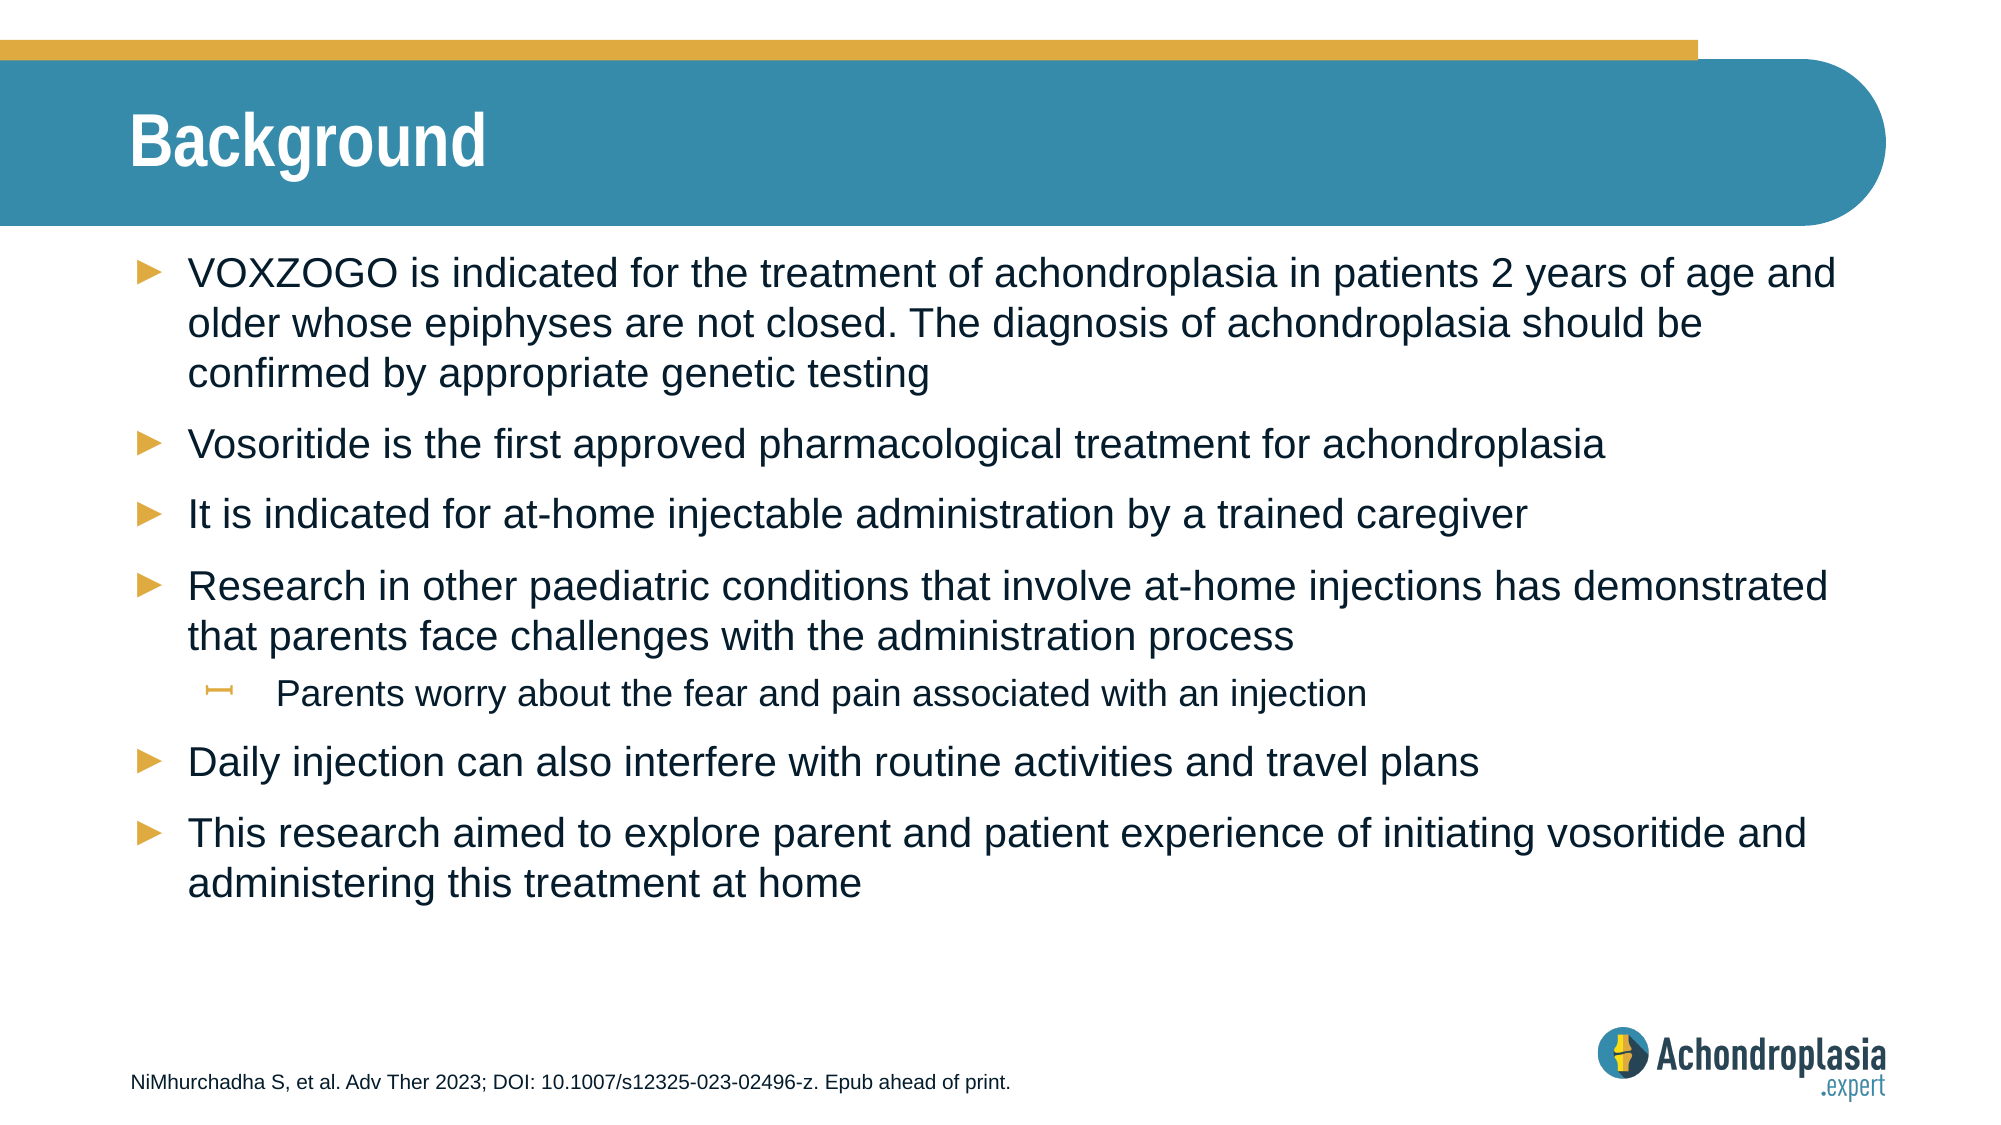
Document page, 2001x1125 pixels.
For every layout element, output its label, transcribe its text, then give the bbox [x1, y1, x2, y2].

title Background [114, 59, 1886, 225]
list VOXZOGO is indicated for the treatment of achondroplasia in patients 2 years of age and older whose epiphyses are not closed. The diagnosis of achondroplasia should be confirmed by appropriate genetic testing Vosoritide is the first approved pharmacological treatment for achondroplasia It is indicated for at-home injectable administration by a trained caregiver Research in other paediatric conditions that involve at-home injections has demonstrated that parents face challenges with the administration process Parents worry about the fear and pain associated with an injection Daily injection can also interfere with routine activities and travel plans This research aimed to explore parent and patient experience of initiating vosoritide and administering this treatment at home [114, 237, 1886, 982]
picture [1598, 1027, 1886, 1102]
footer NiMhurchadha S, et al. Adv Ther 2023; DOI: 10.1007/s12325-023-02496-z. Epub ahead of print. [115, 1005, 1598, 1102]
